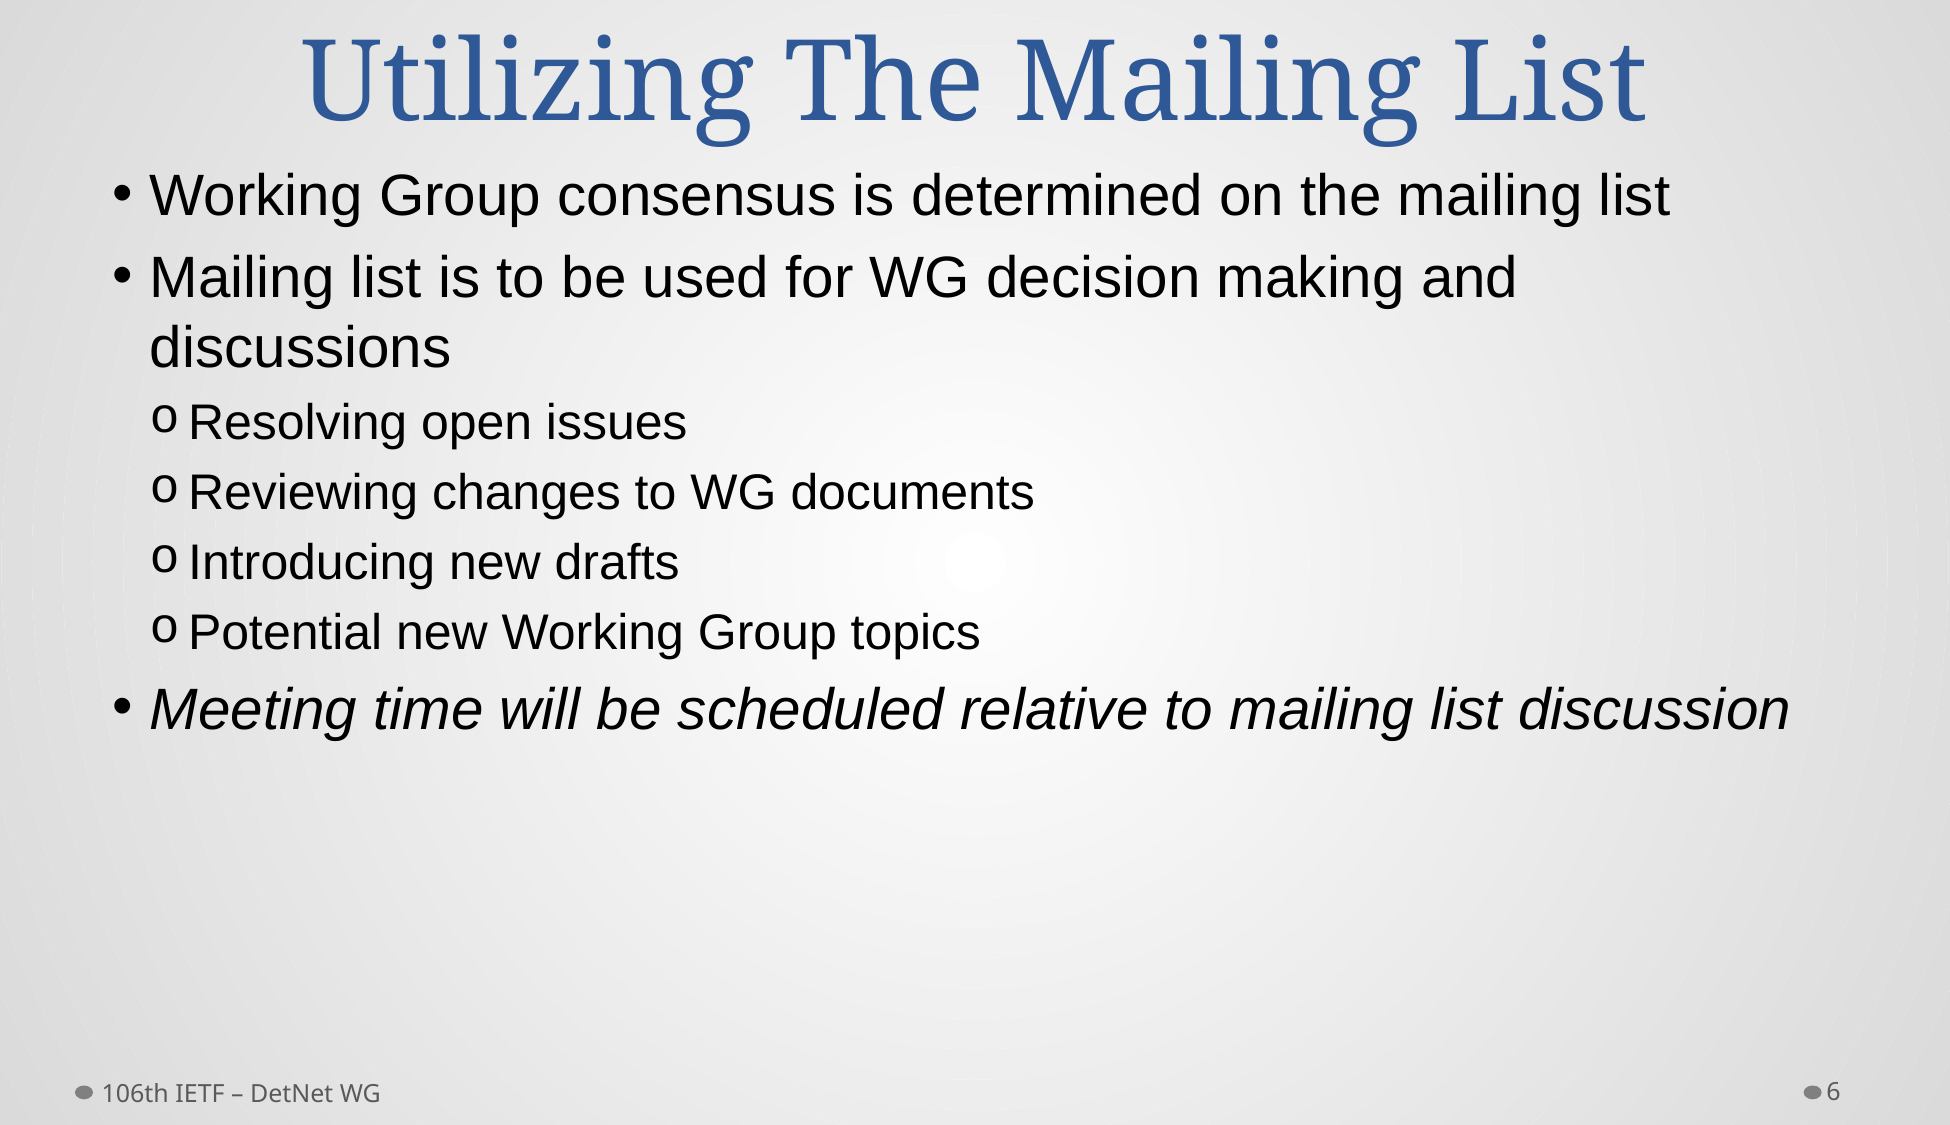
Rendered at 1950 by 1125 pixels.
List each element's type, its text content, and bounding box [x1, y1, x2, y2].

title Utilizing The Mailing List [97, 0, 1853, 149]
list Working Group consensus is determined on the mailing list Mailing list is to be used for WG decision making and discussions Resolving open issues Reviewing changes to WG documents Introducing new drafts Potential new Working Group topics Meeting time will be scheduled relative to mailing list discussion [97, 149, 1853, 1063]
footer 106th IETF – DetNet WG [94, 1062, 702, 1123]
slide_number 6 [1821, 1062, 1942, 1123]
